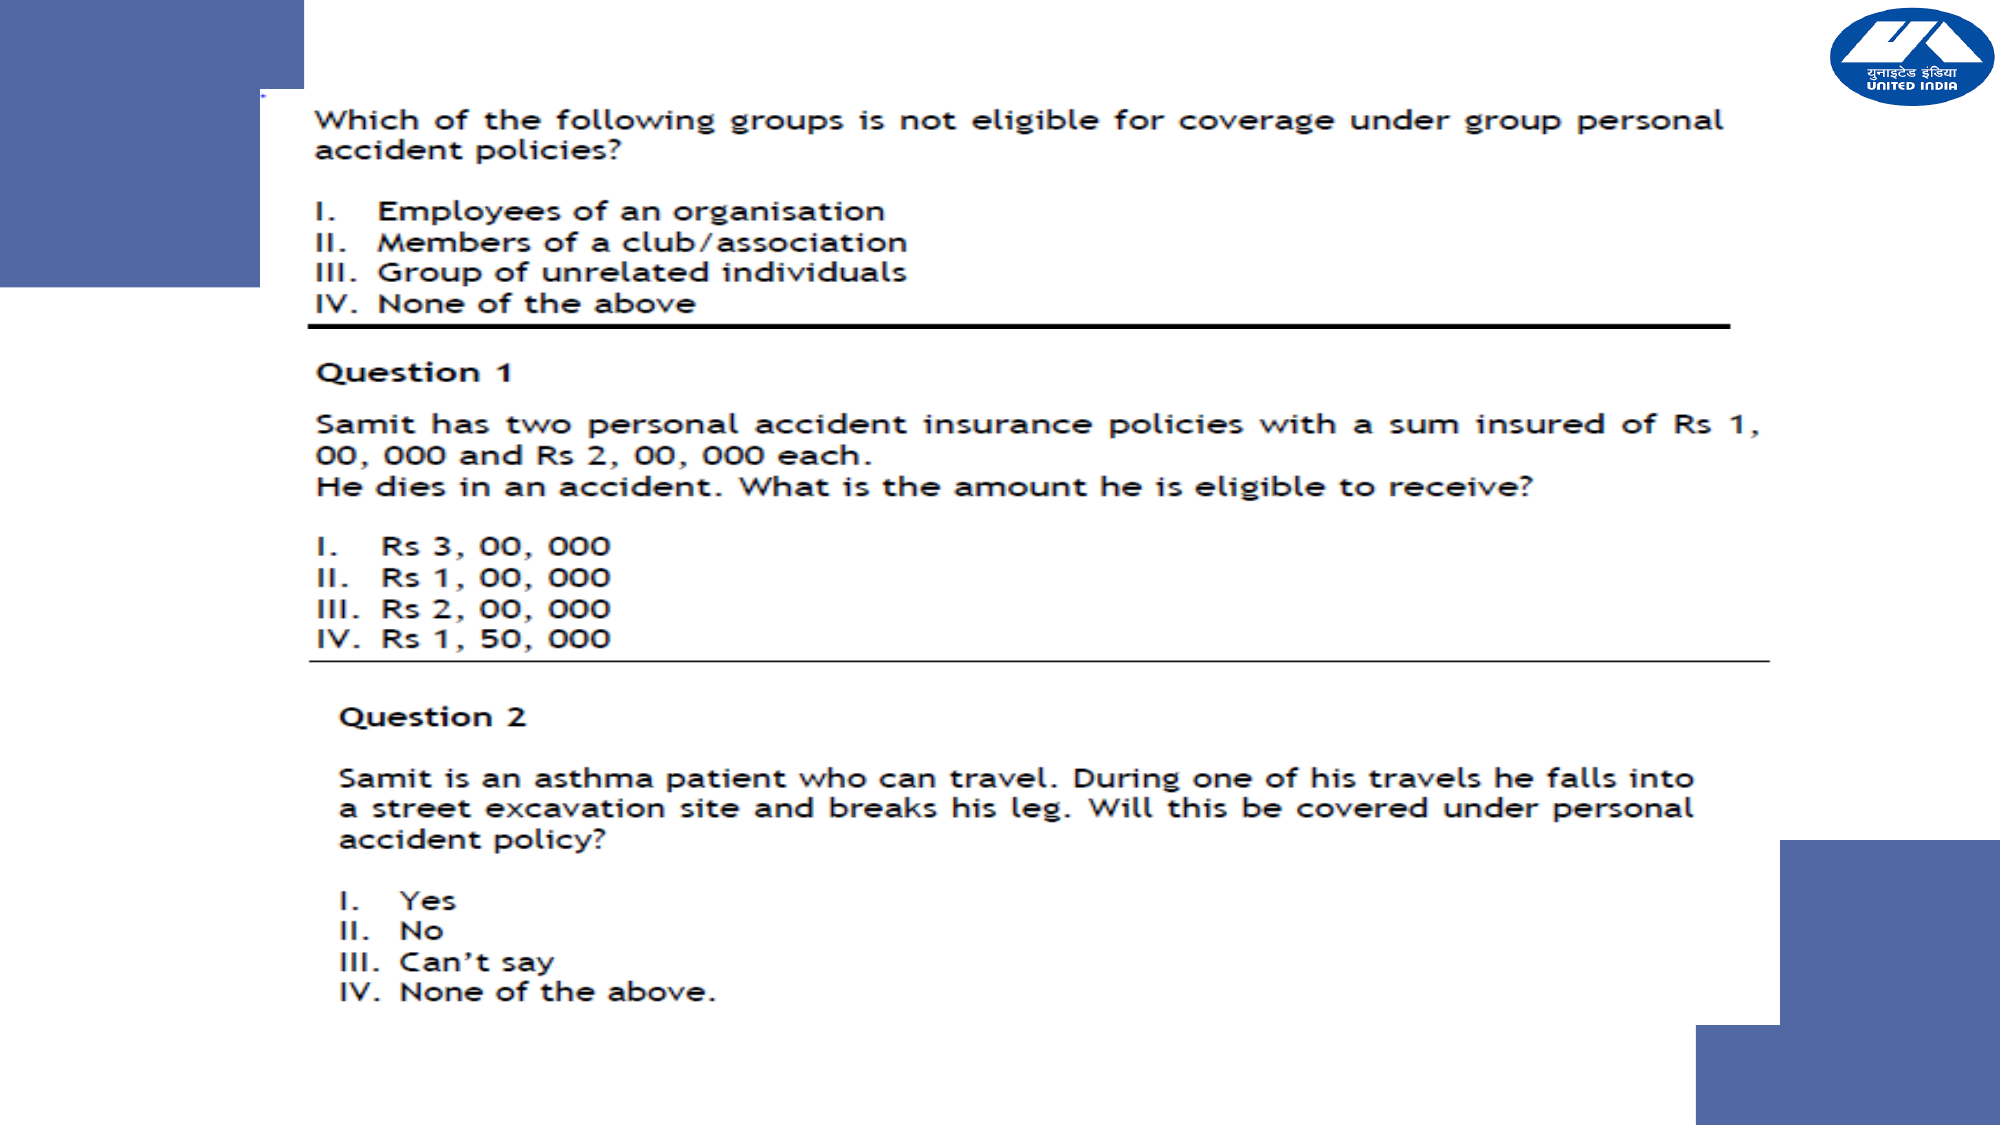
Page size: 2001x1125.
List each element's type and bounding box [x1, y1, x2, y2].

picture [1824, 3, 2000, 109]
picture [279, 357, 1780, 664]
picture [260, 89, 1768, 329]
picture [279, 692, 1780, 1025]
